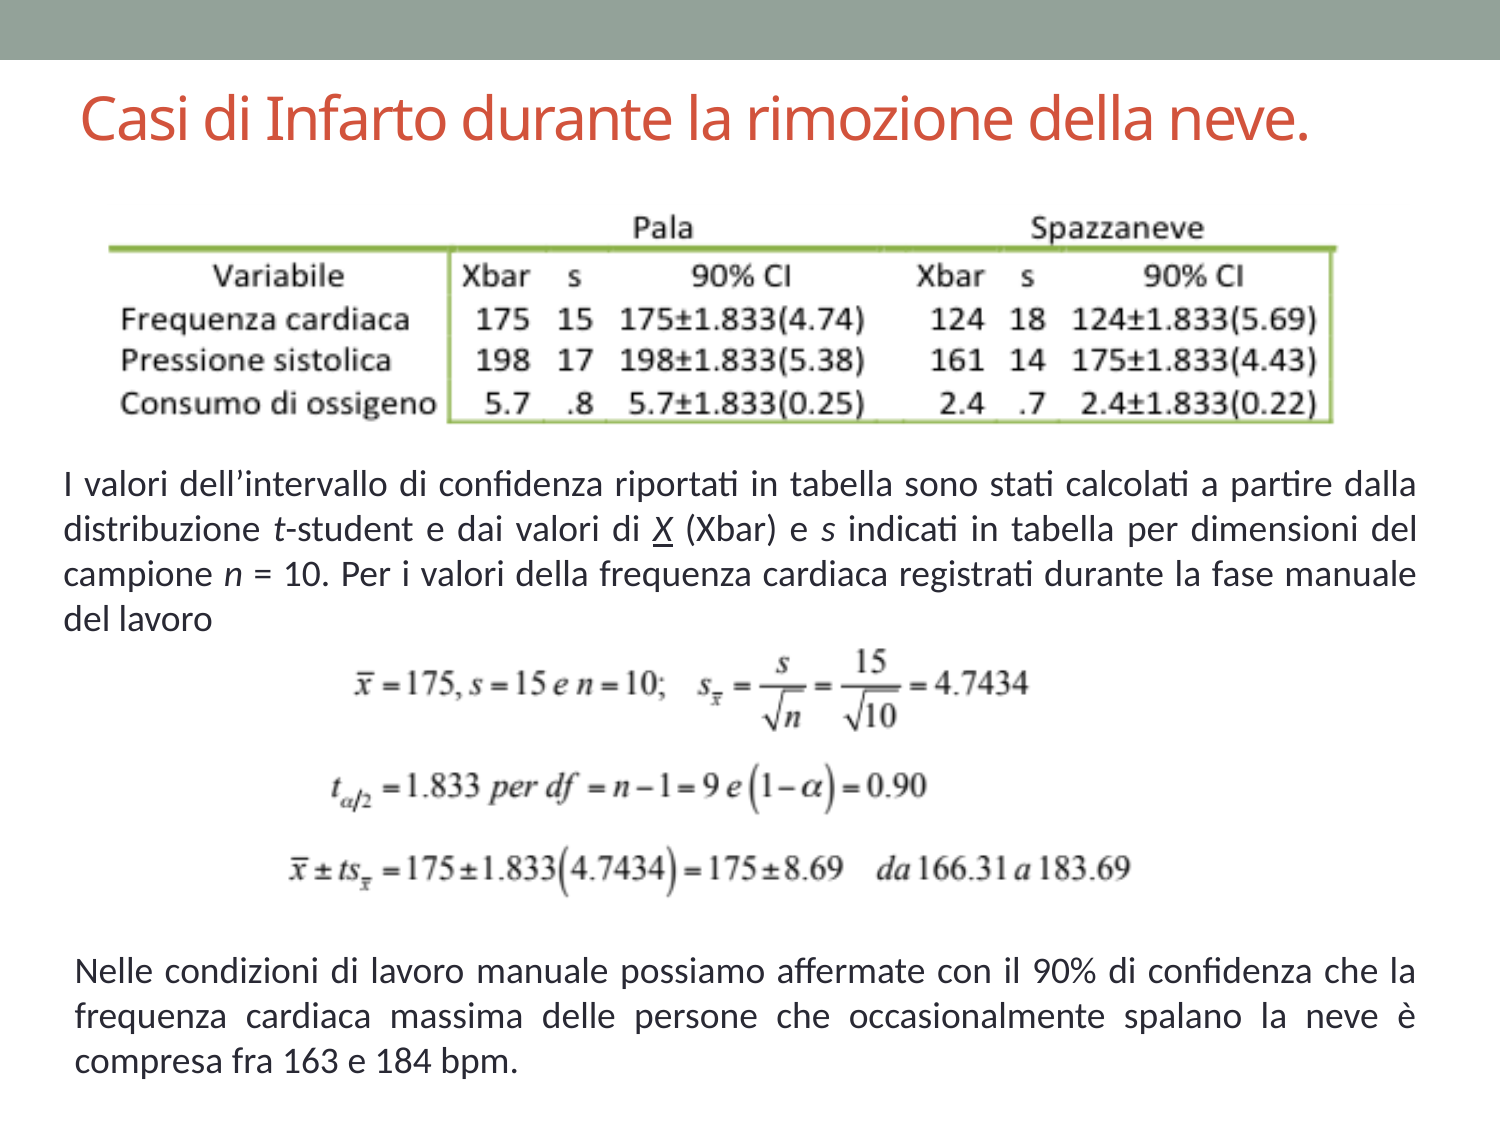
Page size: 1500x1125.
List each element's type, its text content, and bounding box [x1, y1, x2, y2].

text_box Nelle condizioni di lavoro manuale possiamo affermate con il 90% di confidenza che la frequenza cardiaca massima delle persone che occasionalmente spalano la neve è compresa fra 163 e 184 bpm. [59, 938, 1433, 1088]
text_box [285, 634, 1136, 900]
text_box I valori dell’intervallo di confidenza riportati in tabella sono stati calcolati a partire dalla distribuzione t-student e dai valori di X (Xbar) e s indicati in tabella per dimensioni del campione n = 10. Per i valori della frequenza cardiaca registrati durante la fase manuale del lavoro [48, 451, 1434, 647]
picture [106, 188, 1410, 444]
title Casi di Infarto durante la rimozione della neve. [64, 41, 1434, 191]
